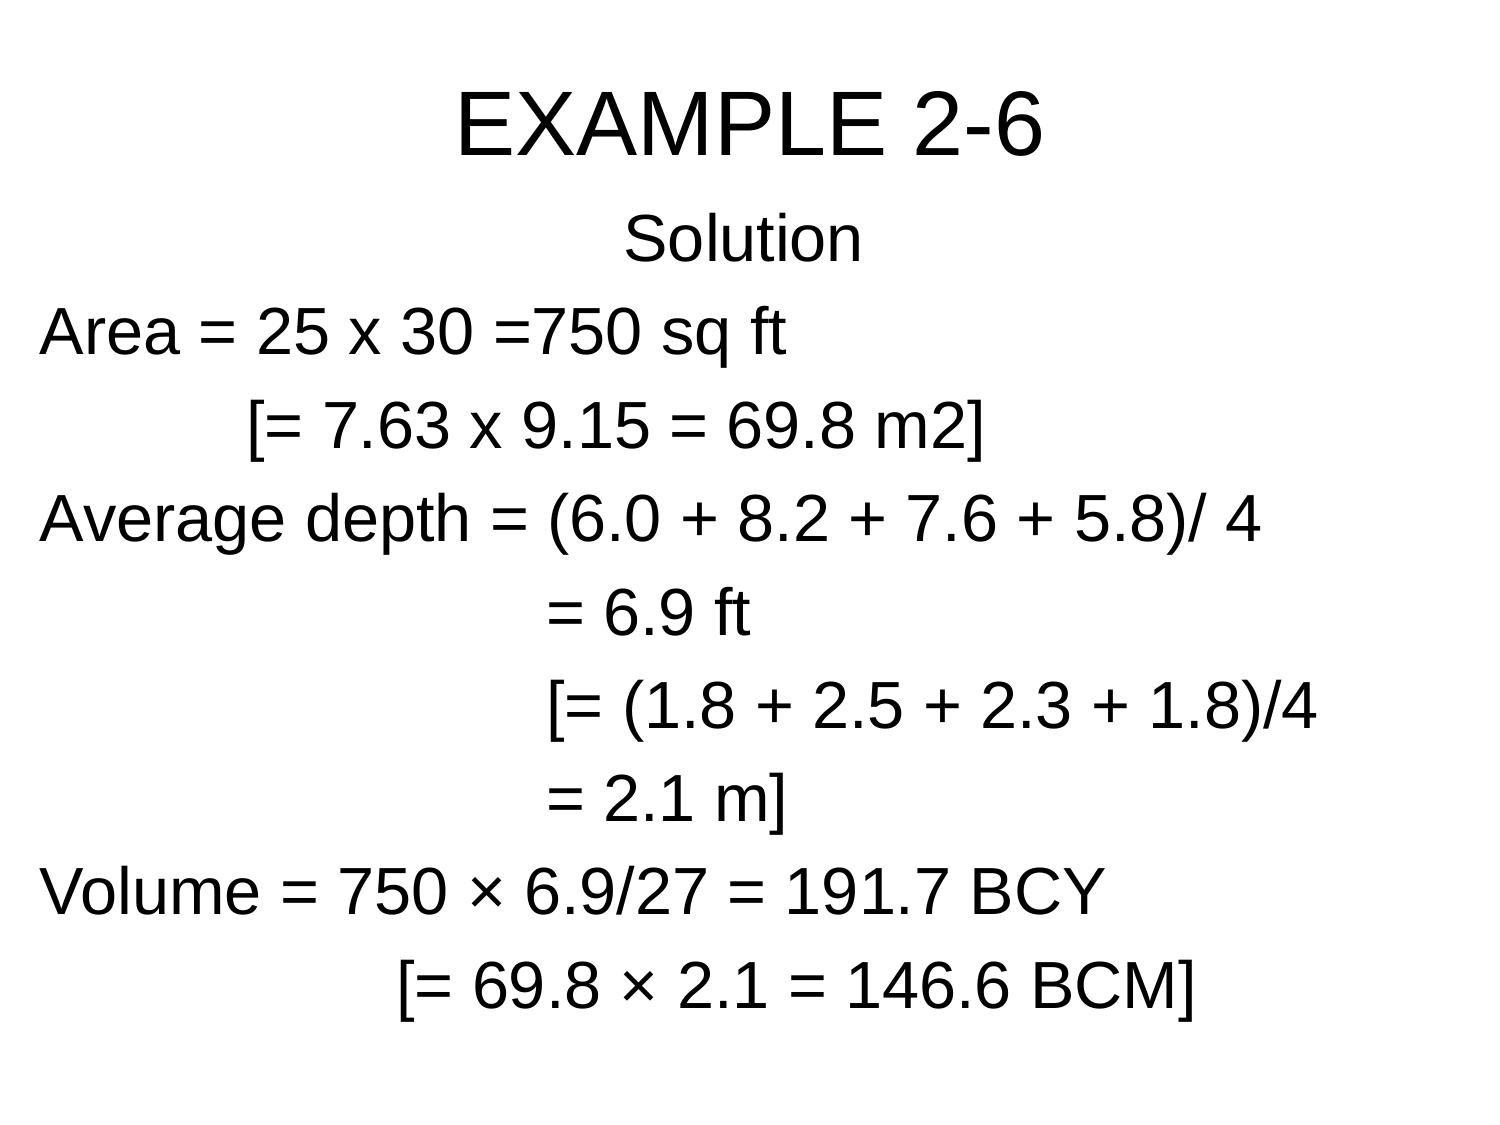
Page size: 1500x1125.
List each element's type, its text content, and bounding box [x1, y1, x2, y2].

title EXAMPLE 2-6 [74, 24, 1426, 187]
list Solution Area = 25 x 30 =750 sq ft [= 7.63 x 9.15 = 69.8 m2] Average depth = (6.0 + 8.2 + 7.6 + 5.8)/ 4 = 6.9 ft [= (1.8 + 2.5 + 2.3 + 1.8)/4 = 2.1 m] Volume = 750 × 6.9/27 = 191.7 BCY [= 69.8 × 2.1 = 146.6 BCM] [24, 187, 1463, 1063]
